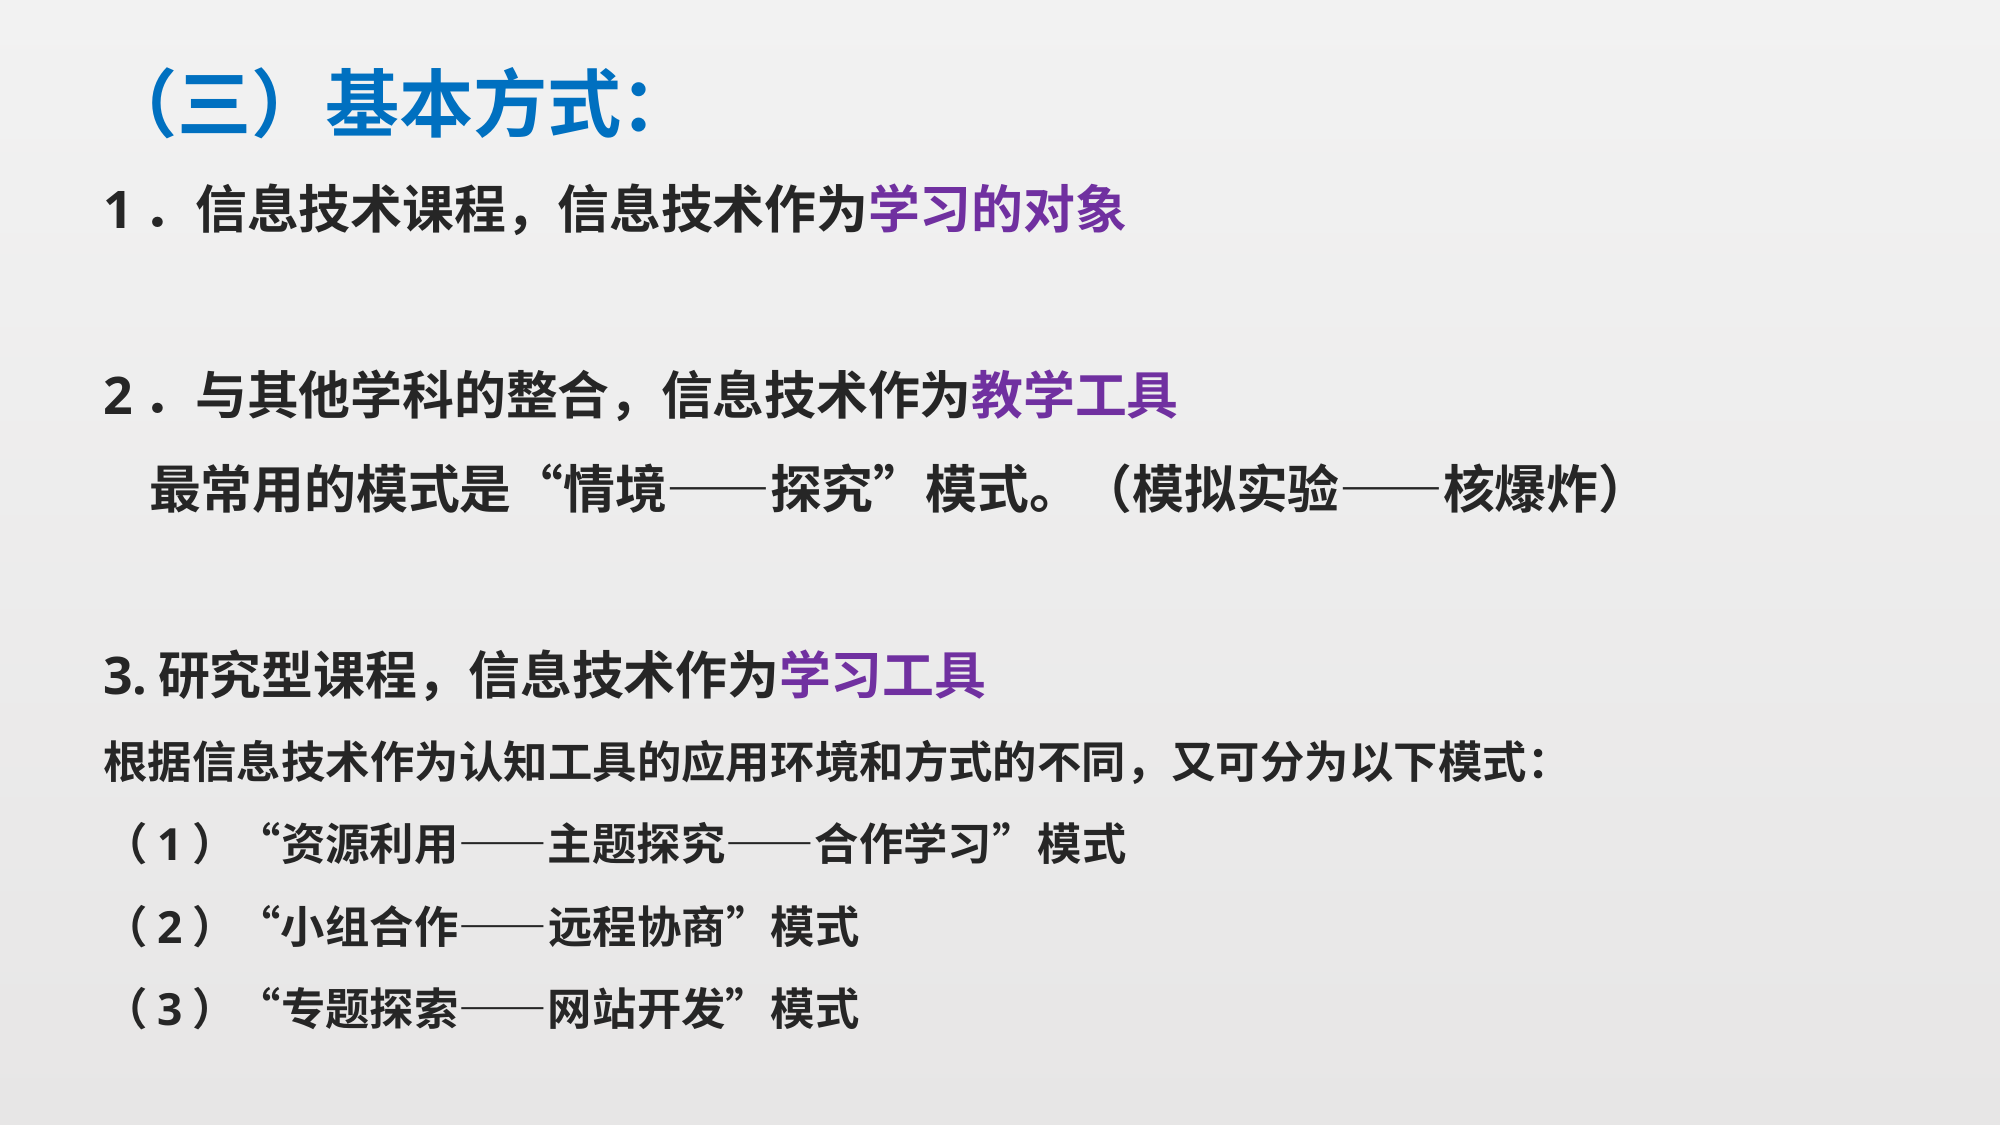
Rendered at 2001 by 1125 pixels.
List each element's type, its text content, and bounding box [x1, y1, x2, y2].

list （三）基本方式： 1．信息技术课程，信息技术作为学习的对象 2．与其他学科的整合，信息技术作为教学工具 最常用的模式是“情境——探究”模式。（模拟实验——核爆炸） 3.研究型课程，信息技术作为学习工具 根据信息技术作为认知工具的应用环境和方式的不同，又可分为以下模式： （1）“资源利用——主题探究——合作学习”模式 （2）“小组合作——远程协商”模式 （3）“专题探索——网站开发”模式 [83, 29, 1917, 1054]
